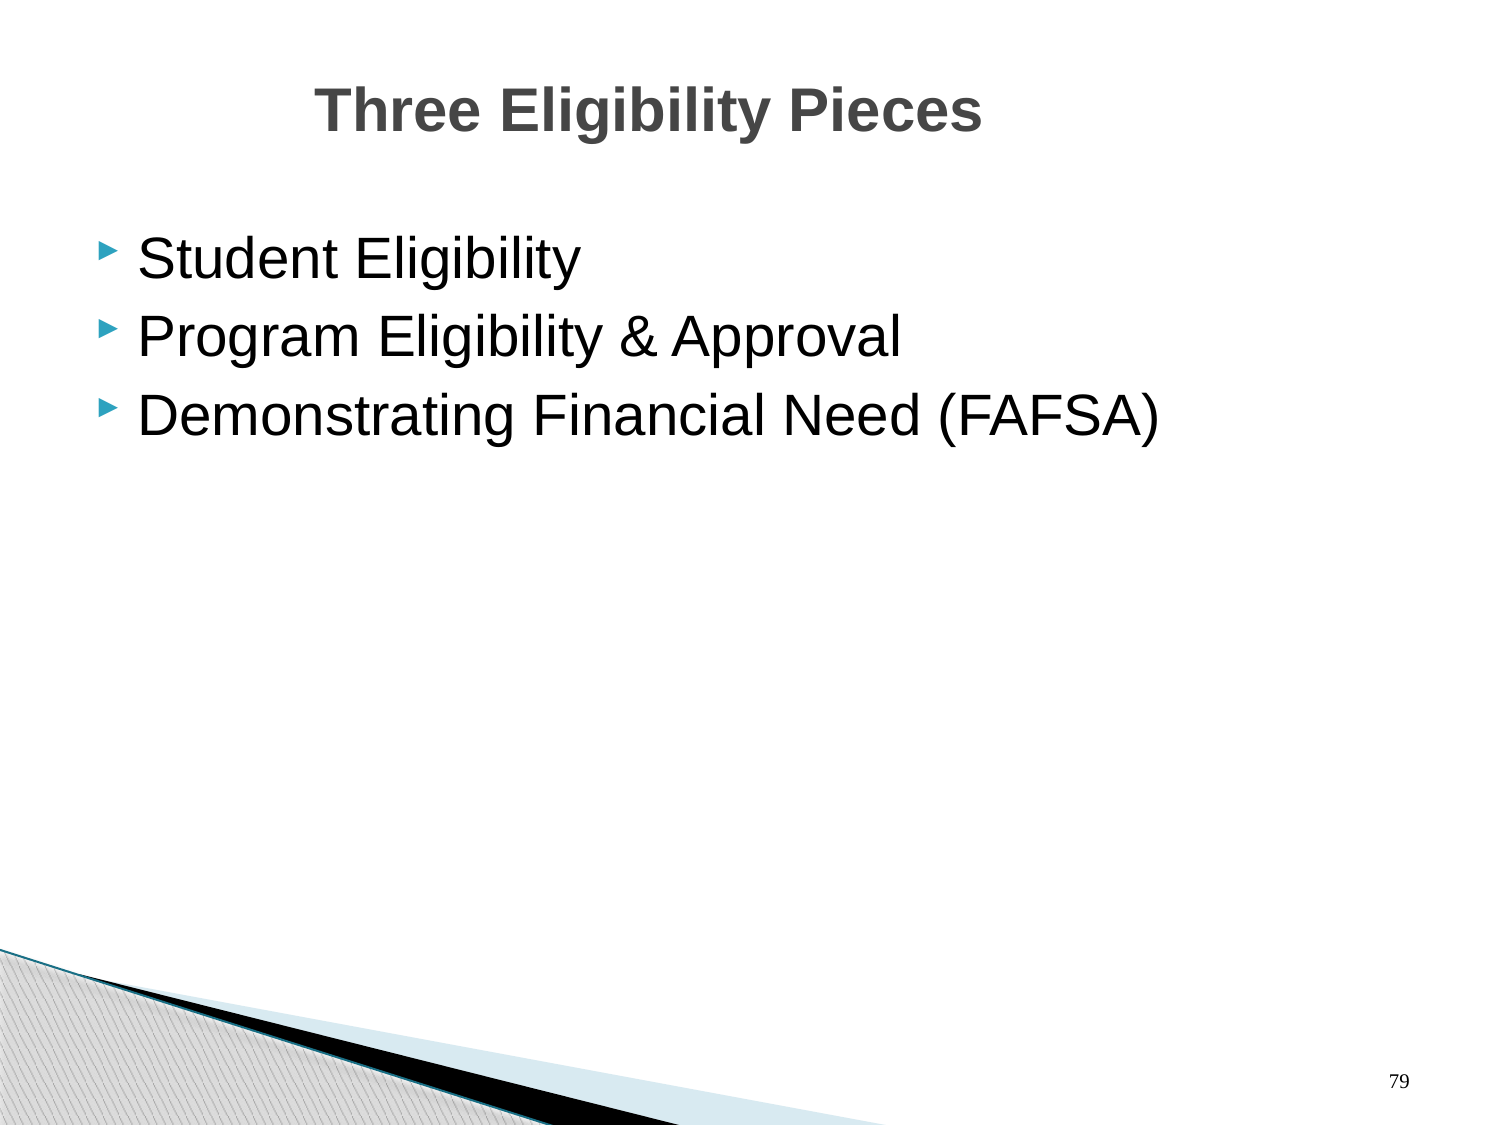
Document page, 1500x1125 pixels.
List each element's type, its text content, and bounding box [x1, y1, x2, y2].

title Three Eligibility Pieces [300, 62, 1500, 225]
list Student Eligibility Program Eligibility & Approval Demonstrating Financial Need (FAFSA) [62, 212, 1413, 955]
slide_number 79 [1112, 1025, 1425, 1100]
